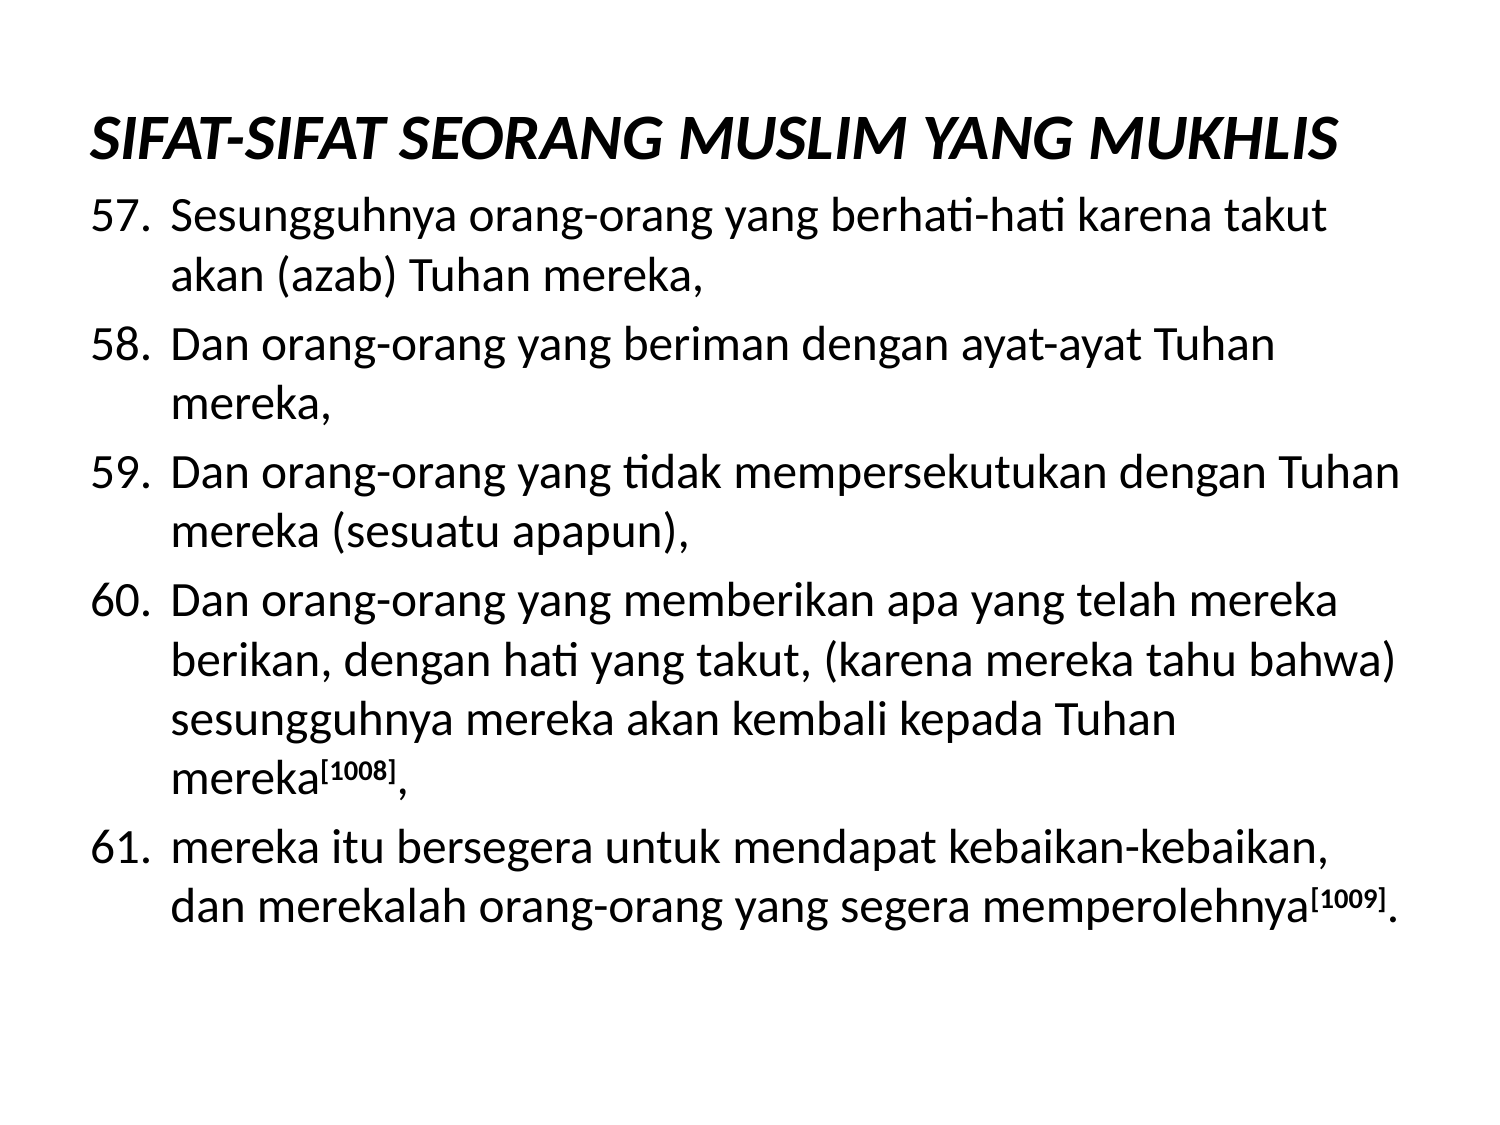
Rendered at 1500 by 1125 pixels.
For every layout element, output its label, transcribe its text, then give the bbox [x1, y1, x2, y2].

list SIFAT-SIFAT SEORANG MUSLIM YANG MUKHLIS Sesungguhnya orang-orang yang berhati-hati karena takut akan (azab) Tuhan mereka, Dan orang-orang yang beriman dengan ayat-ayat Tuhan mereka, Dan orang-orang yang tidak mempersekutukan dengan Tuhan mereka (sesuatu apapun), Dan orang-orang yang memberikan apa yang telah mereka berikan, dengan hati yang takut, (karena mereka tahu bahwa) sesungguhnya mereka akan kembali kepada Tuhan mereka[1008], mereka itu bersegera untuk mendapat kebaikan-kebaikan, dan merekalah orang-orang yang segera memperolehnya[1009]. [75, 87, 1425, 1005]
